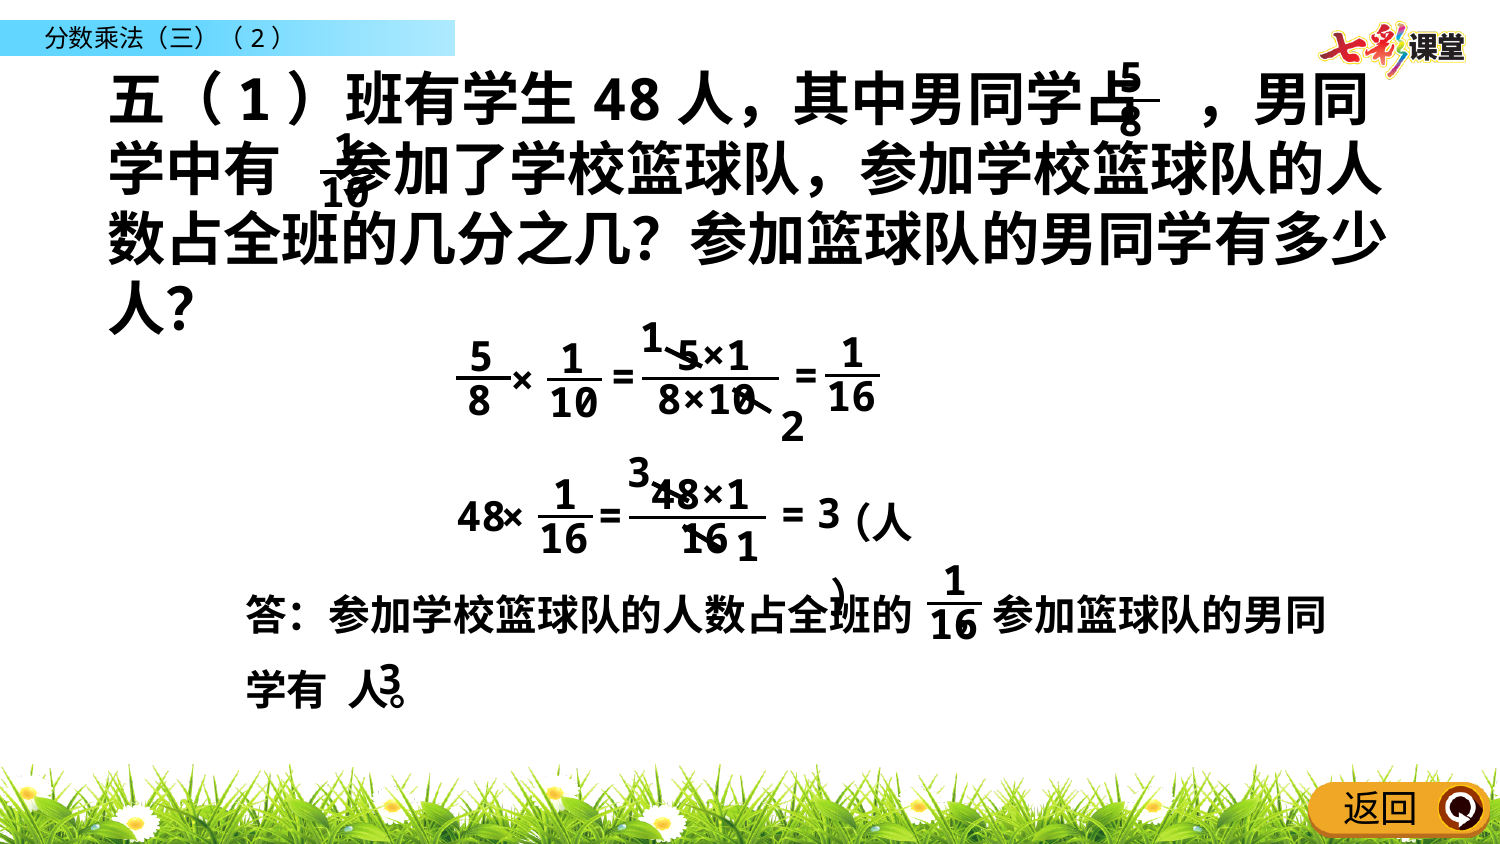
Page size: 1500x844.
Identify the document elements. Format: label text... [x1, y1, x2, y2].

picture [1316, 20, 1468, 80]
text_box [441, 438, 946, 544]
text_box 五（1）班有学生48人，其中男同学占 ，男同学中有 参加了学校篮球队，参加学校篮球队的人数占全班的几分之几？参加篮球队的男同学有多少人？ [92, 55, 1435, 350]
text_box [453, 303, 888, 436]
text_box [308, 114, 382, 225]
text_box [229, 545, 1359, 724]
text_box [1104, 42, 1161, 153]
picture [0, 764, 1500, 844]
